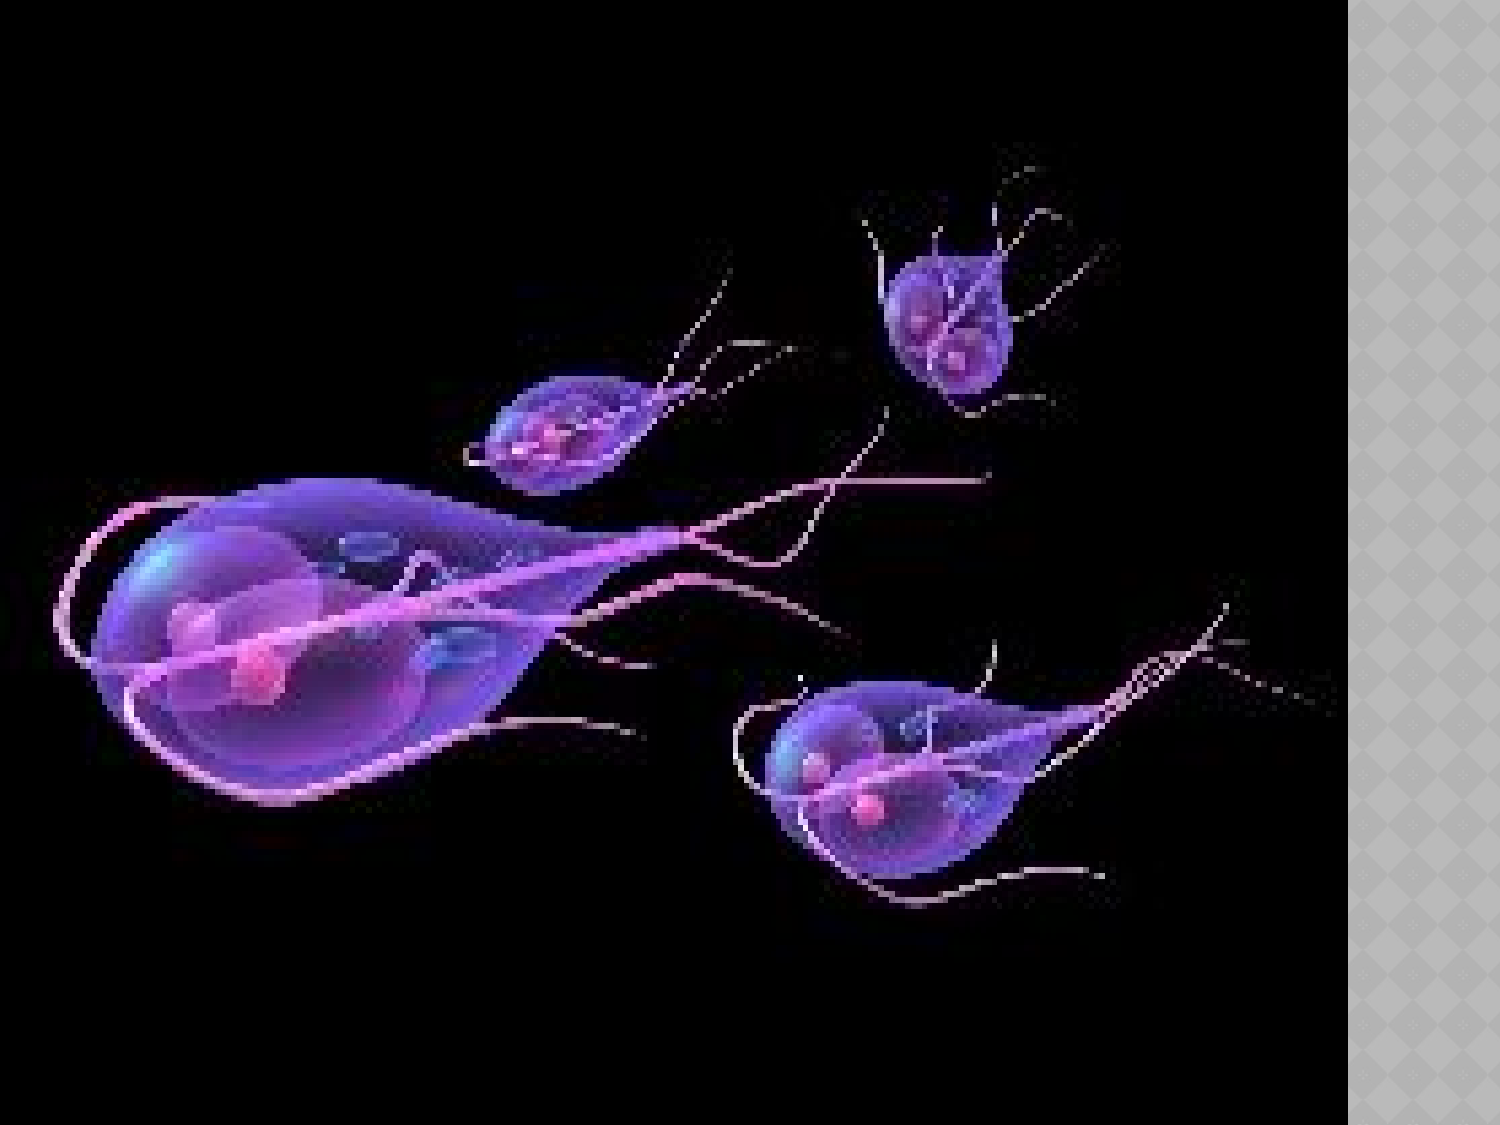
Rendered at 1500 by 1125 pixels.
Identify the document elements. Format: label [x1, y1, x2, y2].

picture [0, 0, 1348, 1125]
